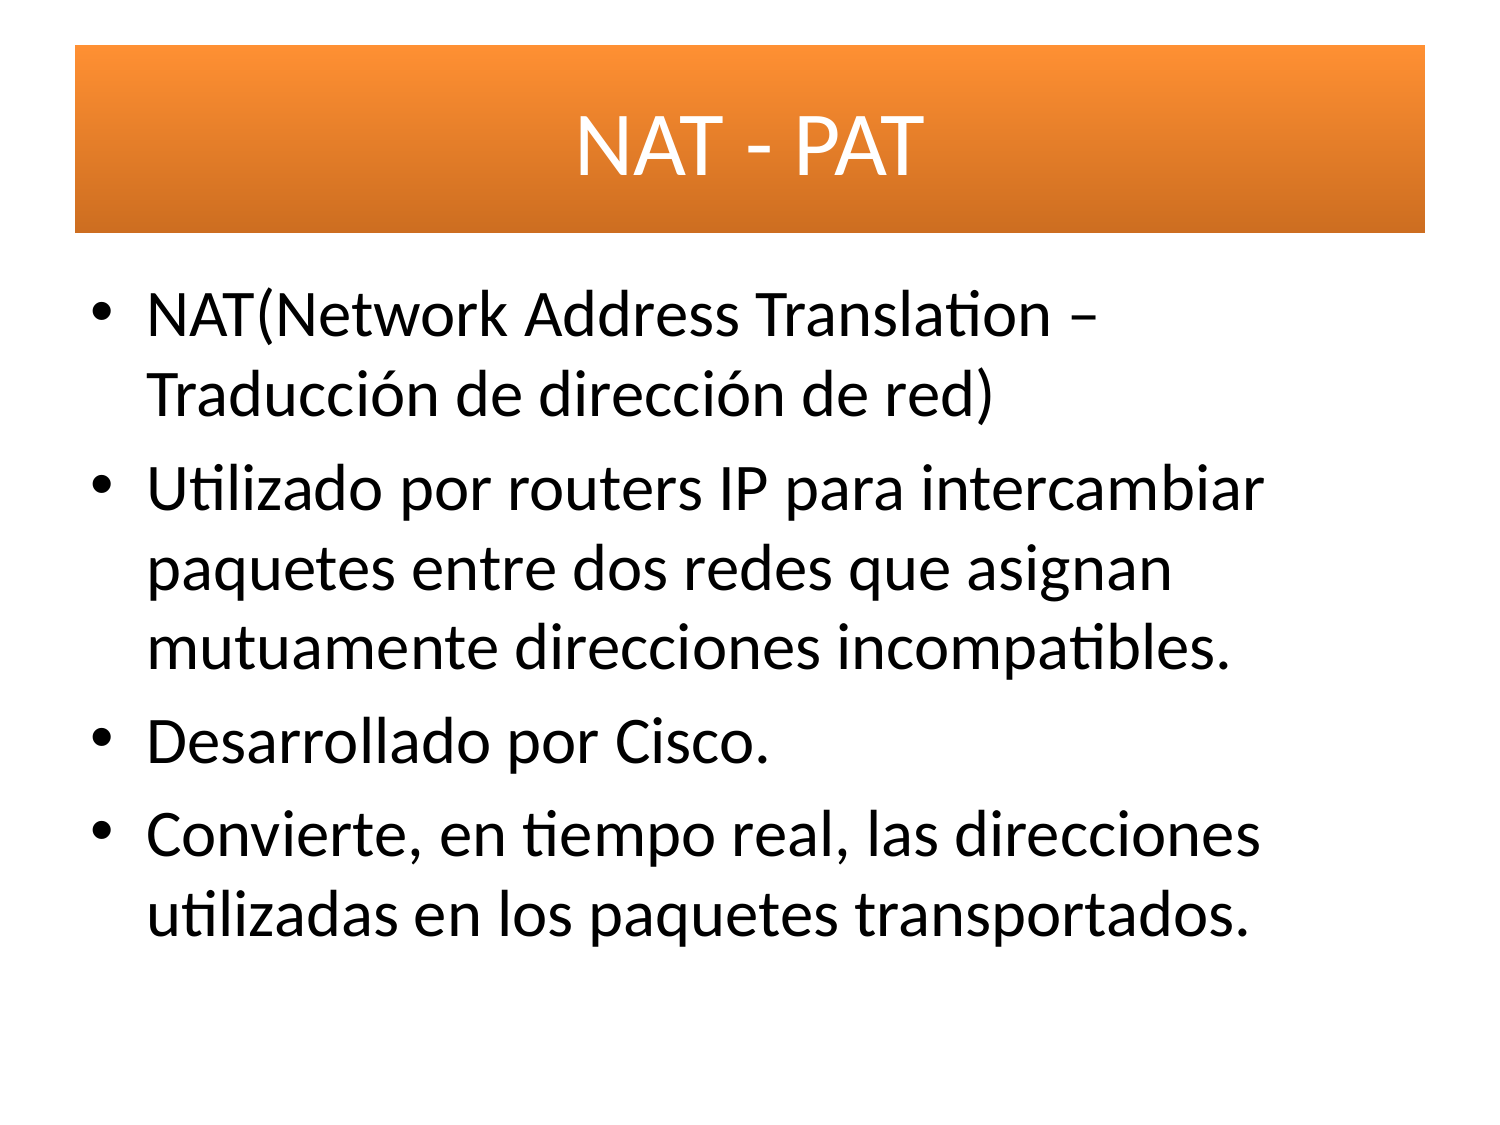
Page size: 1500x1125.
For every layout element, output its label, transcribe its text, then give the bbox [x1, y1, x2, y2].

title NAT - PAT [75, 45, 1425, 233]
list NAT(Network Address Translation – Traducción de dirección de red) Utilizado por routers IP para intercambiar paquetes entre dos redes que asignan mutuamente direcciones incompatibles. Desarrollado por Cisco. Convierte, en tiempo real, las direcciones utilizadas en los paquetes transportados. [75, 262, 1425, 1005]
